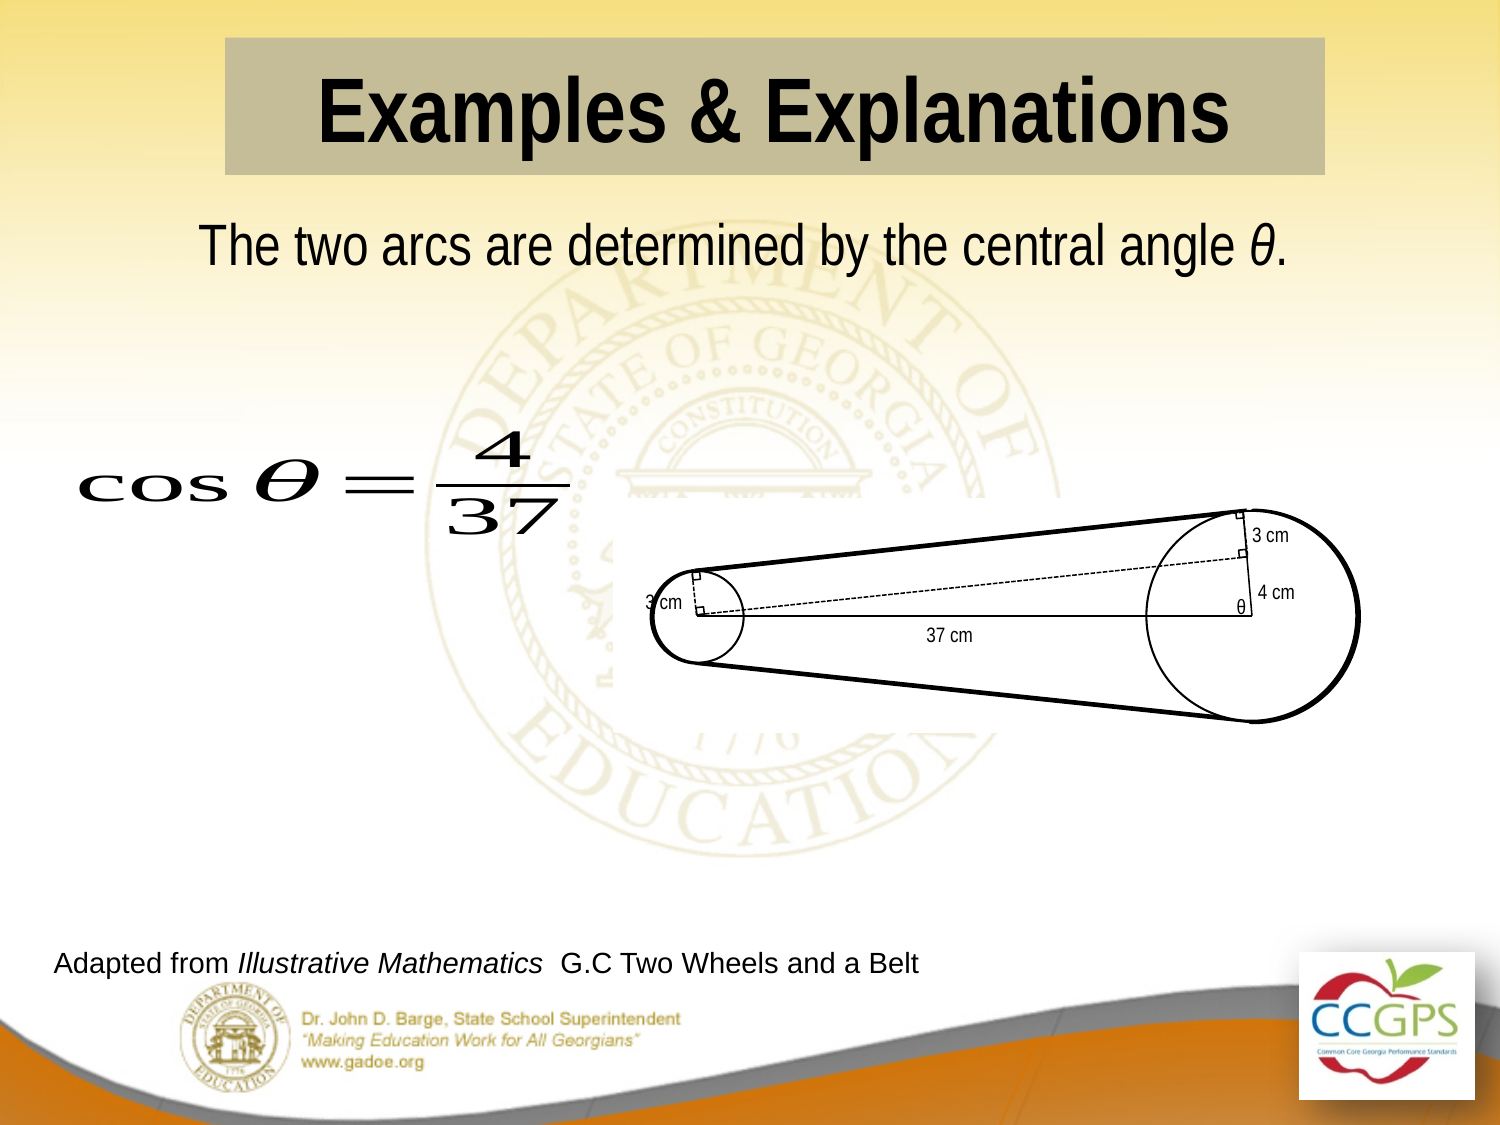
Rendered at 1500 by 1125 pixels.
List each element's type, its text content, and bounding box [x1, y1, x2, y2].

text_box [614, 500, 1368, 731]
picture [0, 0, 1500, 1125]
subtitle The two arcs are determined by the central angle θ. [37, 199, 1451, 363]
title Examples & Explanations [224, 37, 1326, 176]
text_box Adapted from Illustrative Mathematics G.C Two Wheels and a Belt [38, 937, 935, 988]
